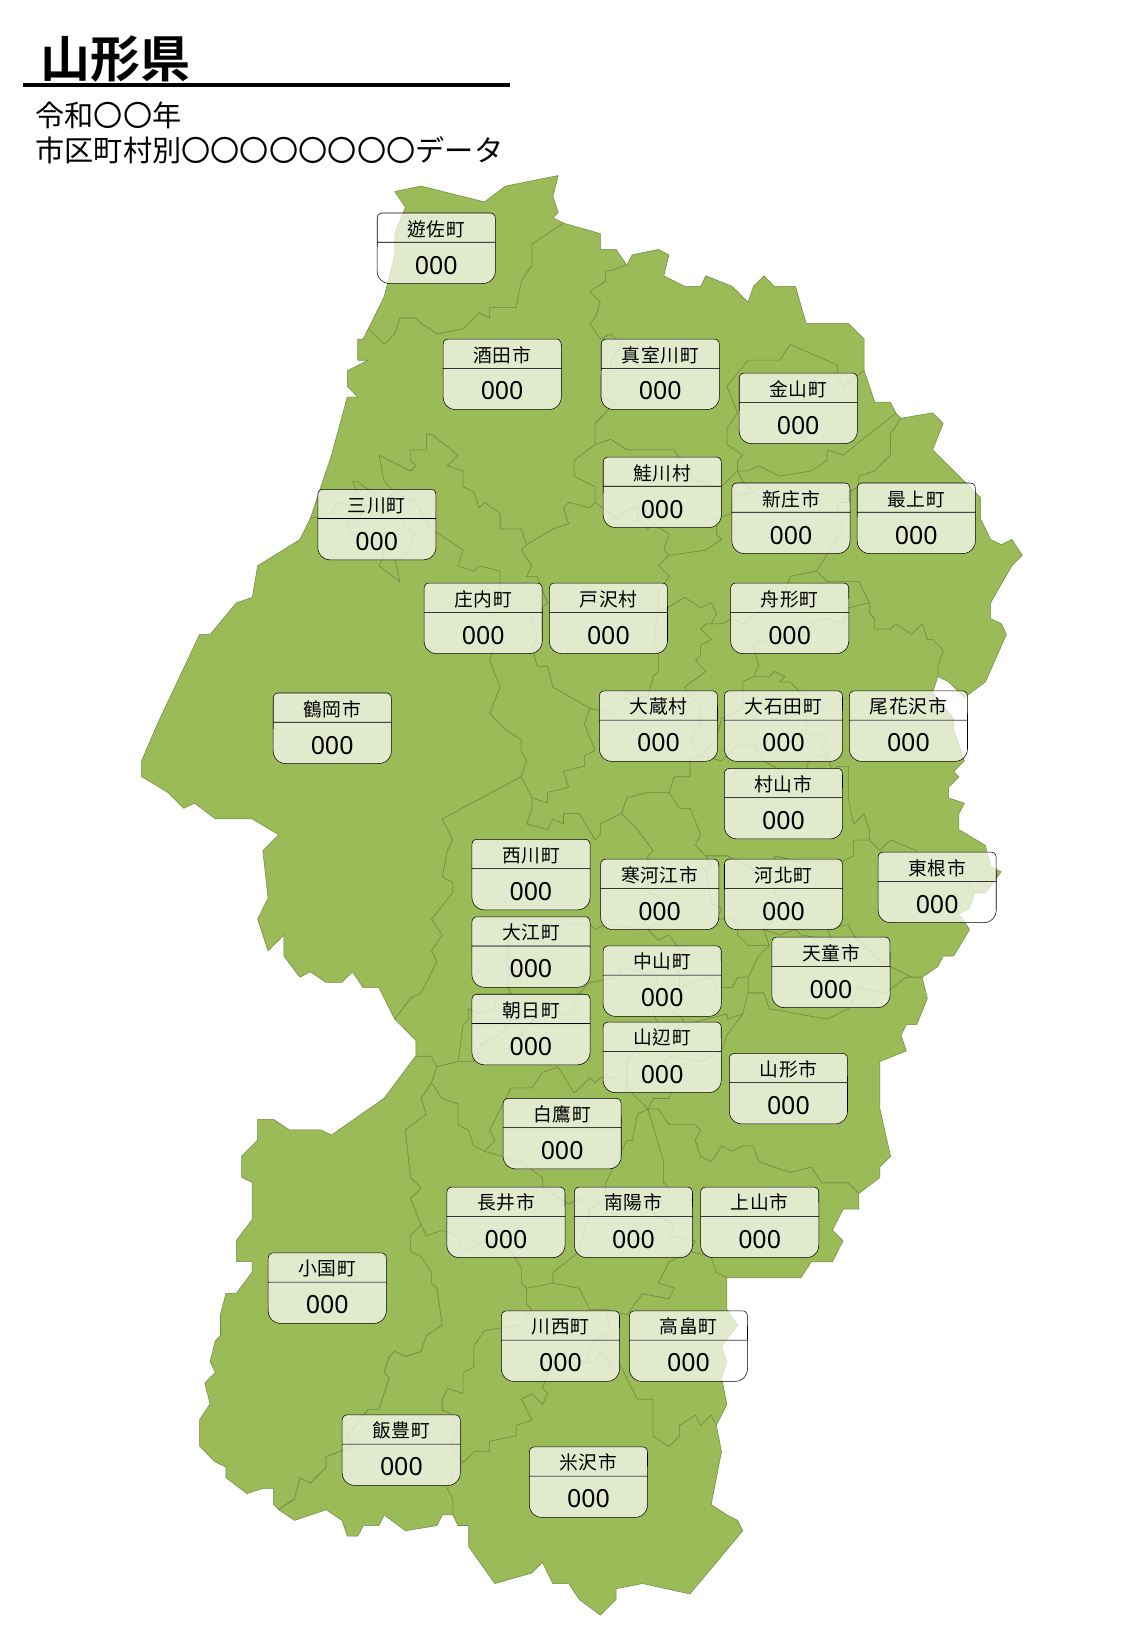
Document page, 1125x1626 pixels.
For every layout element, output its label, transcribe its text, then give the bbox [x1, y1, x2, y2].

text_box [272, 692, 392, 764]
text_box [446, 1186, 566, 1258]
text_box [602, 945, 722, 1017]
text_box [877, 851, 997, 923]
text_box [849, 690, 968, 762]
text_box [600, 338, 720, 410]
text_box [700, 1186, 820, 1258]
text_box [724, 858, 843, 930]
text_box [730, 582, 850, 654]
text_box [724, 690, 843, 762]
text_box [599, 690, 718, 762]
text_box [771, 936, 891, 1008]
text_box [502, 1098, 622, 1170]
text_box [731, 482, 851, 554]
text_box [856, 482, 976, 554]
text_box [602, 456, 722, 528]
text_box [729, 1053, 848, 1125]
text_box 令和〇〇年 市区町村別〇〇〇〇〇〇〇〇データ [20, 89, 519, 175]
text_box 山形県 [25, 20, 206, 83]
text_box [317, 489, 437, 561]
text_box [376, 212, 496, 284]
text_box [600, 858, 720, 930]
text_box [267, 1252, 387, 1324]
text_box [471, 916, 591, 988]
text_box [602, 1023, 722, 1093]
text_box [141, 175, 1023, 1616]
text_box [738, 372, 858, 444]
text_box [529, 1446, 648, 1518]
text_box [724, 768, 843, 840]
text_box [471, 994, 591, 1066]
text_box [471, 839, 591, 911]
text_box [501, 1310, 620, 1382]
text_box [442, 338, 562, 410]
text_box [574, 1186, 693, 1258]
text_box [549, 582, 668, 654]
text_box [629, 1310, 748, 1382]
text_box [341, 1414, 461, 1486]
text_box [423, 582, 543, 654]
